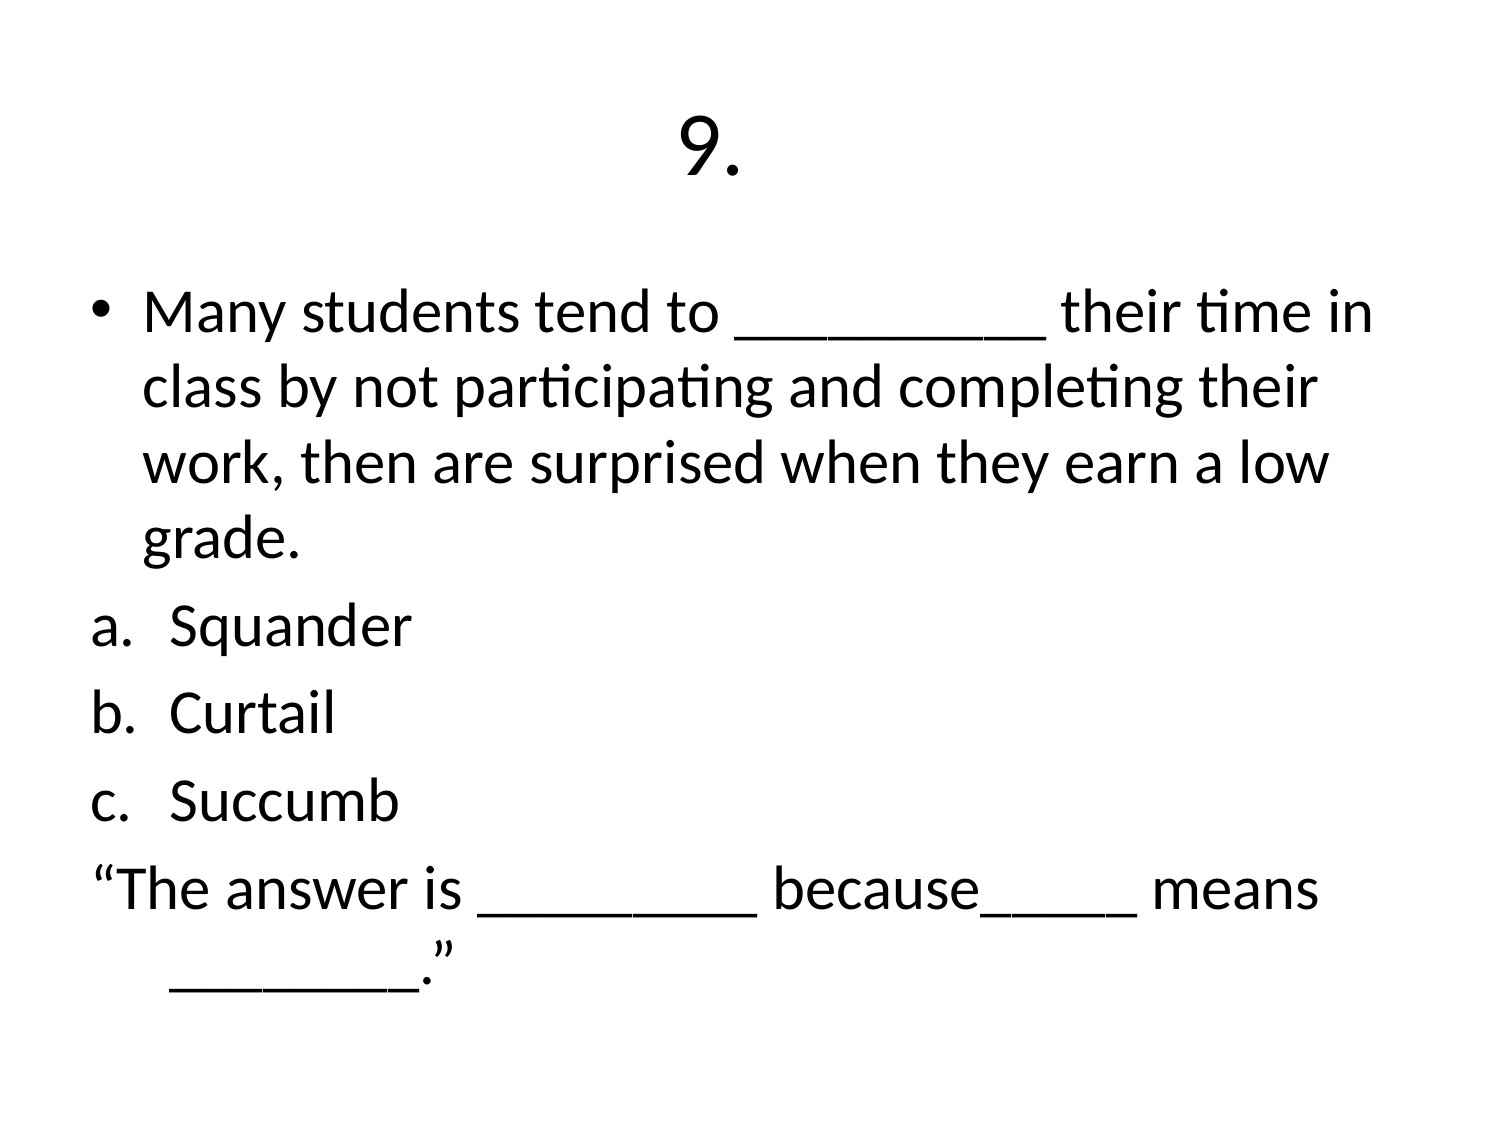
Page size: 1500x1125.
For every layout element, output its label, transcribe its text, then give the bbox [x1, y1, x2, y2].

list Many students tend to __________ their time in class by not participating and completing their work, then are surprised when they earn a low grade. Squander Curtail Succumb “The answer is _________ because_____ means ________.” [75, 262, 1425, 1005]
title 9. [75, 45, 1425, 233]
